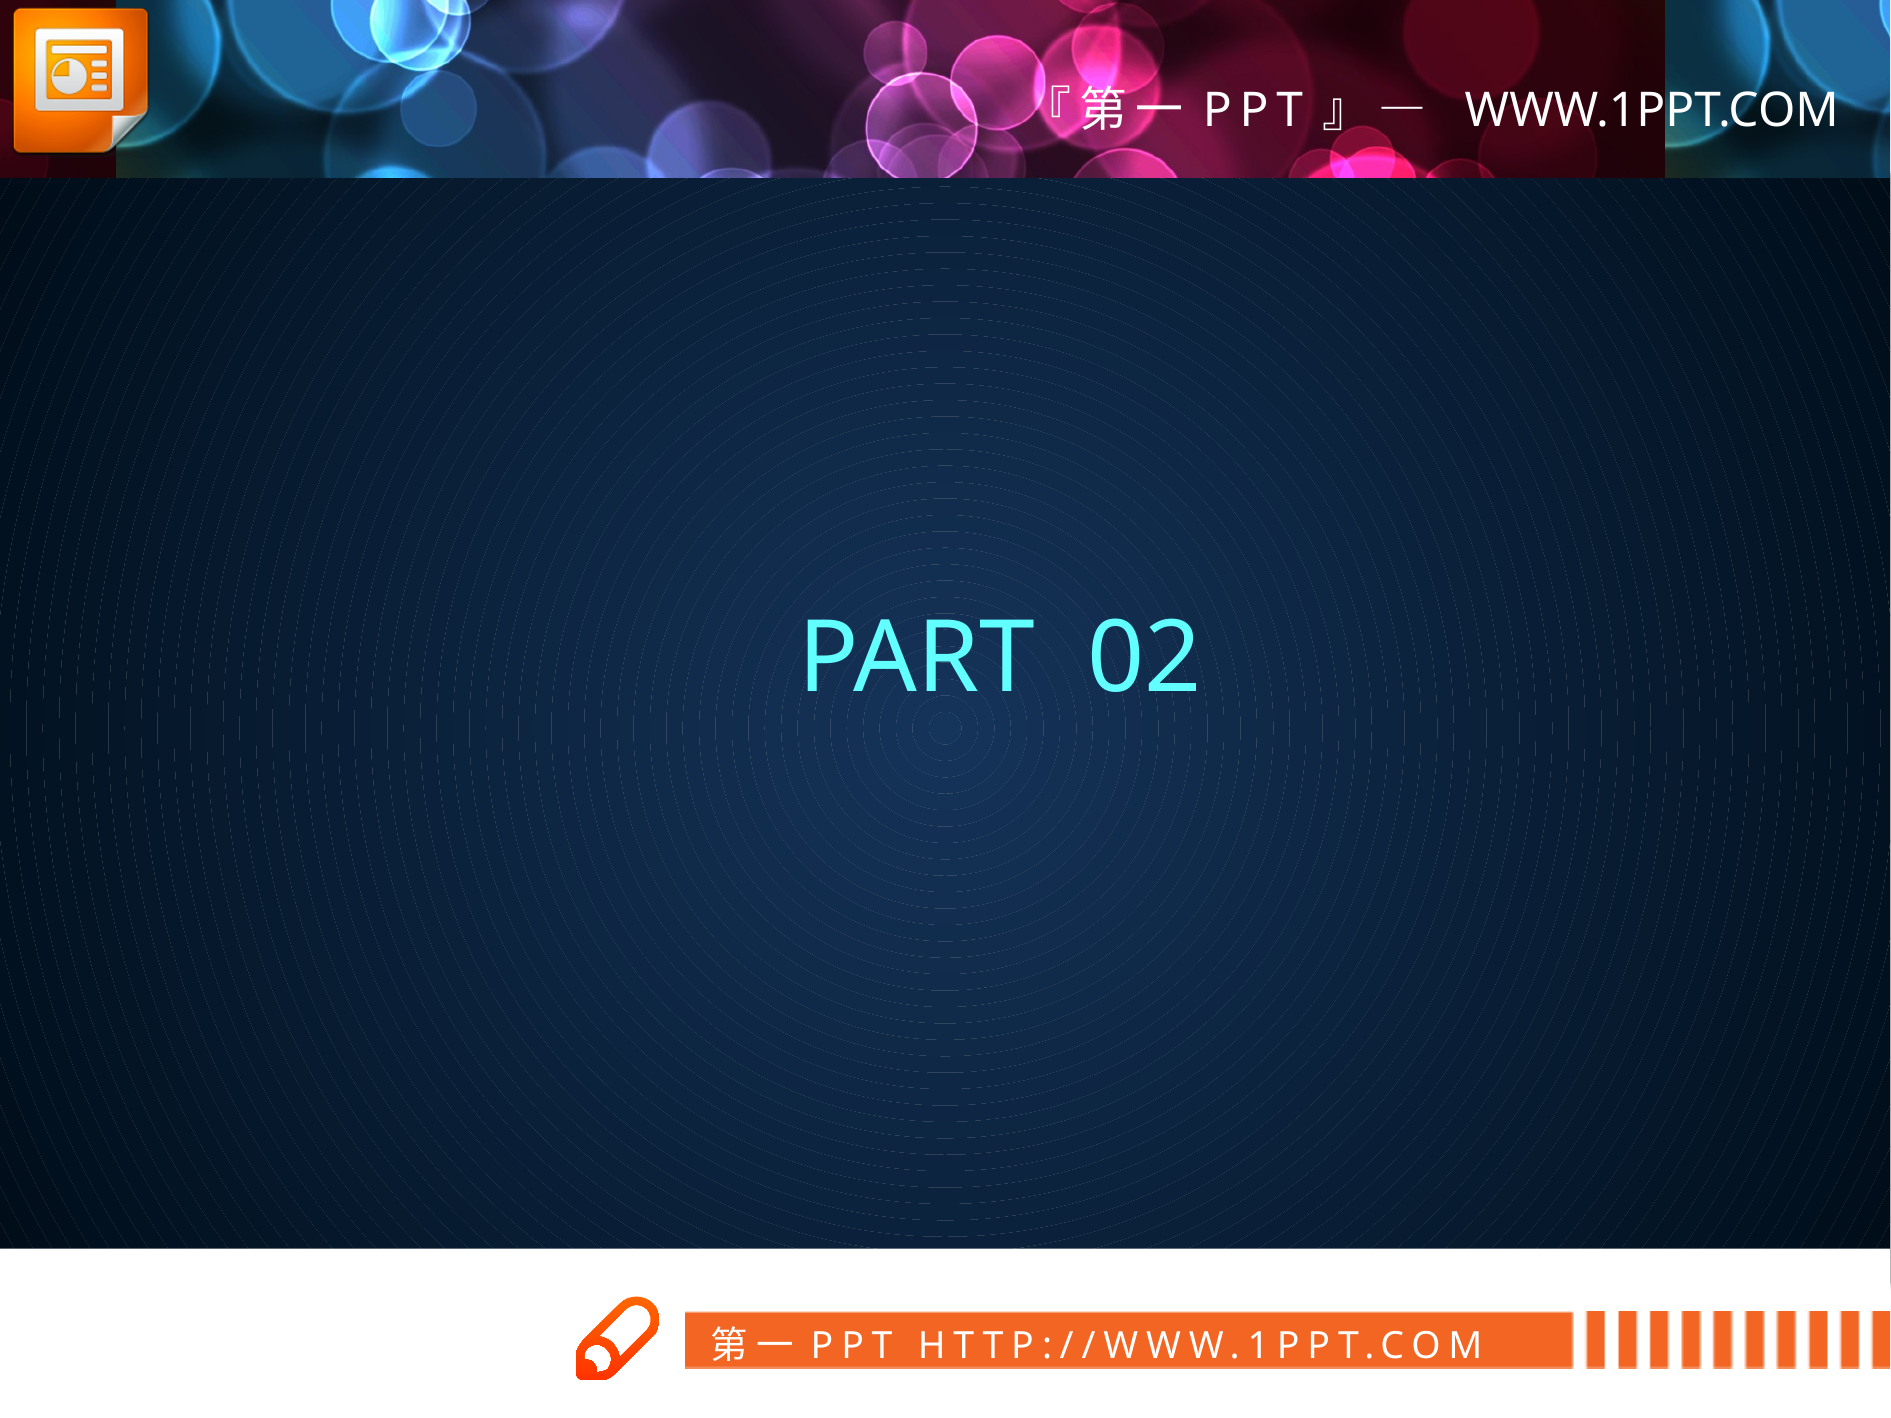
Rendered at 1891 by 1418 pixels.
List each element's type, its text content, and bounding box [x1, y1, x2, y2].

text_box PART 02 [783, 584, 1217, 719]
picture [685, 1311, 1891, 1369]
picture [0, 0, 1891, 178]
